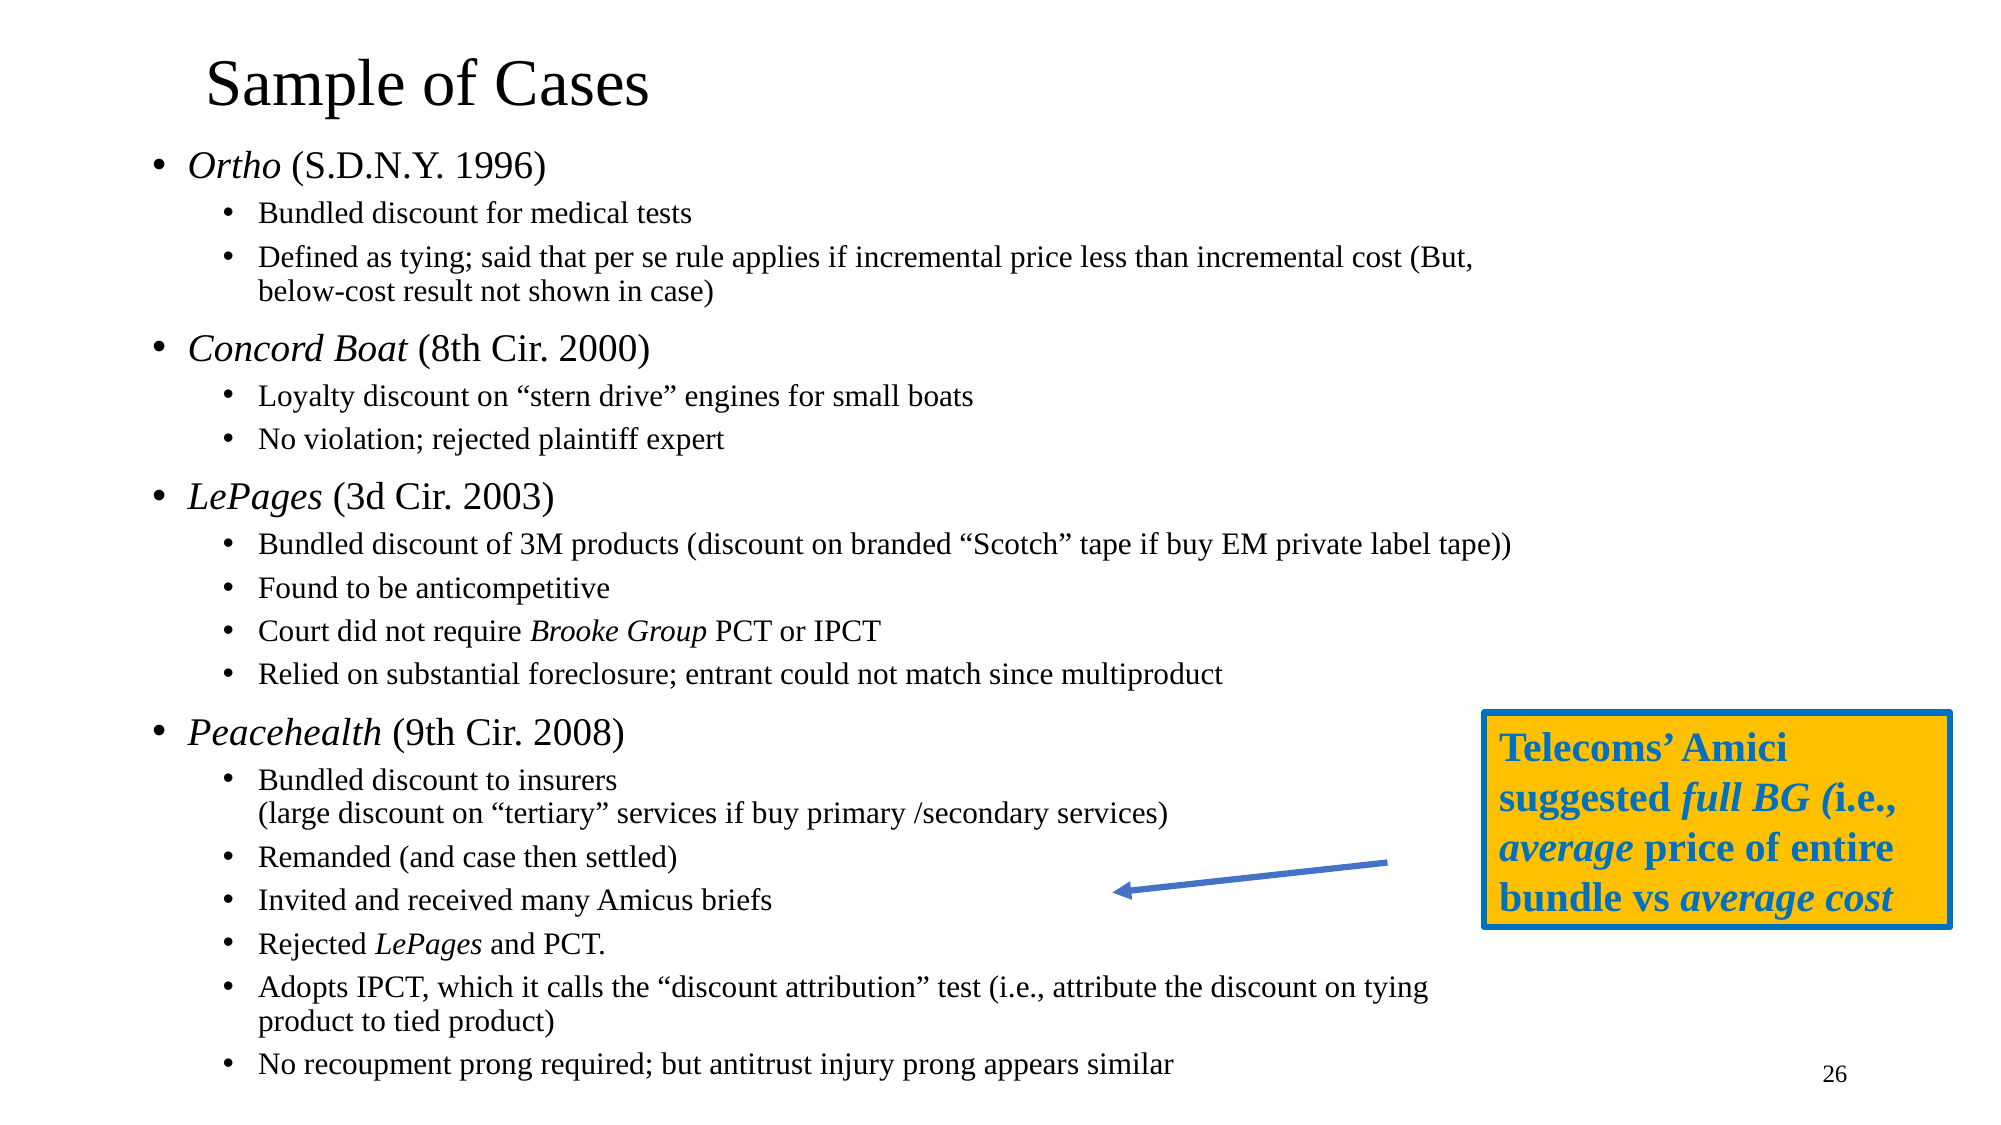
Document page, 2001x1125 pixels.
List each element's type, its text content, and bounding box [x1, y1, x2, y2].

title Sample of Cases [190, 0, 1485, 137]
slide_number 26 [1412, 1042, 1863, 1103]
list Ortho (S.D.N.Y. 1996) Bundled discount for medical tests Defined as tying; said that per se rule applies if incremental price less than incremental cost (But, below-cost result not shown in case) Concord Boat (8th Cir. 2000) Loyalty discount on “stern drive” engines for small boats No violation; rejected plaintiff expert LePages (3d Cir. 2003) Bundled discount of 3M products (discount on branded “Scotch” tape if buy EM private label tape)) Found to be anticompetitive Court did not require Brooke Group PCT or IPCT Relied on substantial foreclosure; entrant could not match since multiproduct Peacehealth (9th Cir. 2008) Bundled discount to insurers (large discount on “tertiary” services if buy primary /secondary services) Remanded (and case then settled) Invited and received many Amicus briefs Rejected LePages and PCT. Adopts IPCT, which it calls the “discount attribution” test (i.e., attribute the discount on tying product to tied product) No recoupment prong required; but antitrust injury prong appears similar [137, 137, 1538, 1125]
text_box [1112, 862, 1388, 893]
text_box Telecoms’ Amici suggested full BG (i.e., average price of entire bundle vs average cost [1484, 712, 1950, 928]
